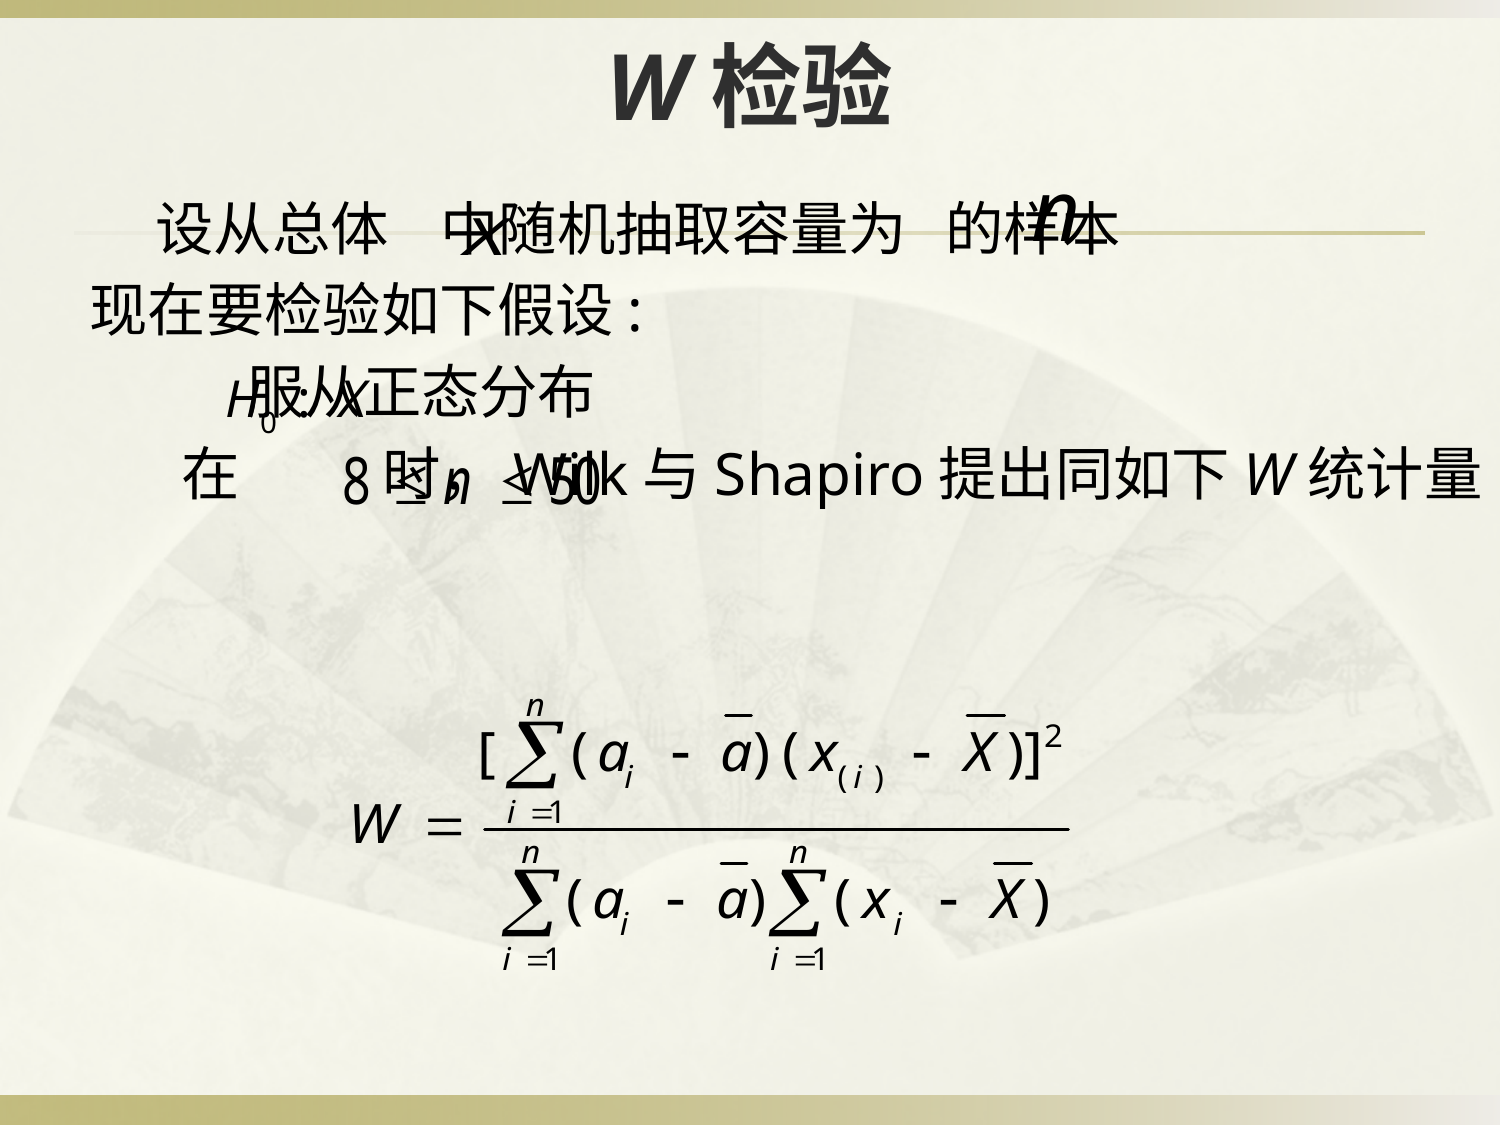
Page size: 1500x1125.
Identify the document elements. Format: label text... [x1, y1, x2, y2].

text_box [1021, 183, 1093, 256]
list 设从总体 中随机抽取容量为 的样本 现在要检验如下假设: 服从正态分布 在 时，Wilk与Shapiro提出同如下W统计量: [75, 184, 1500, 1071]
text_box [217, 361, 386, 444]
title W检验 [75, 45, 1425, 184]
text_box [454, 207, 535, 265]
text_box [347, 679, 1082, 981]
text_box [336, 443, 609, 516]
